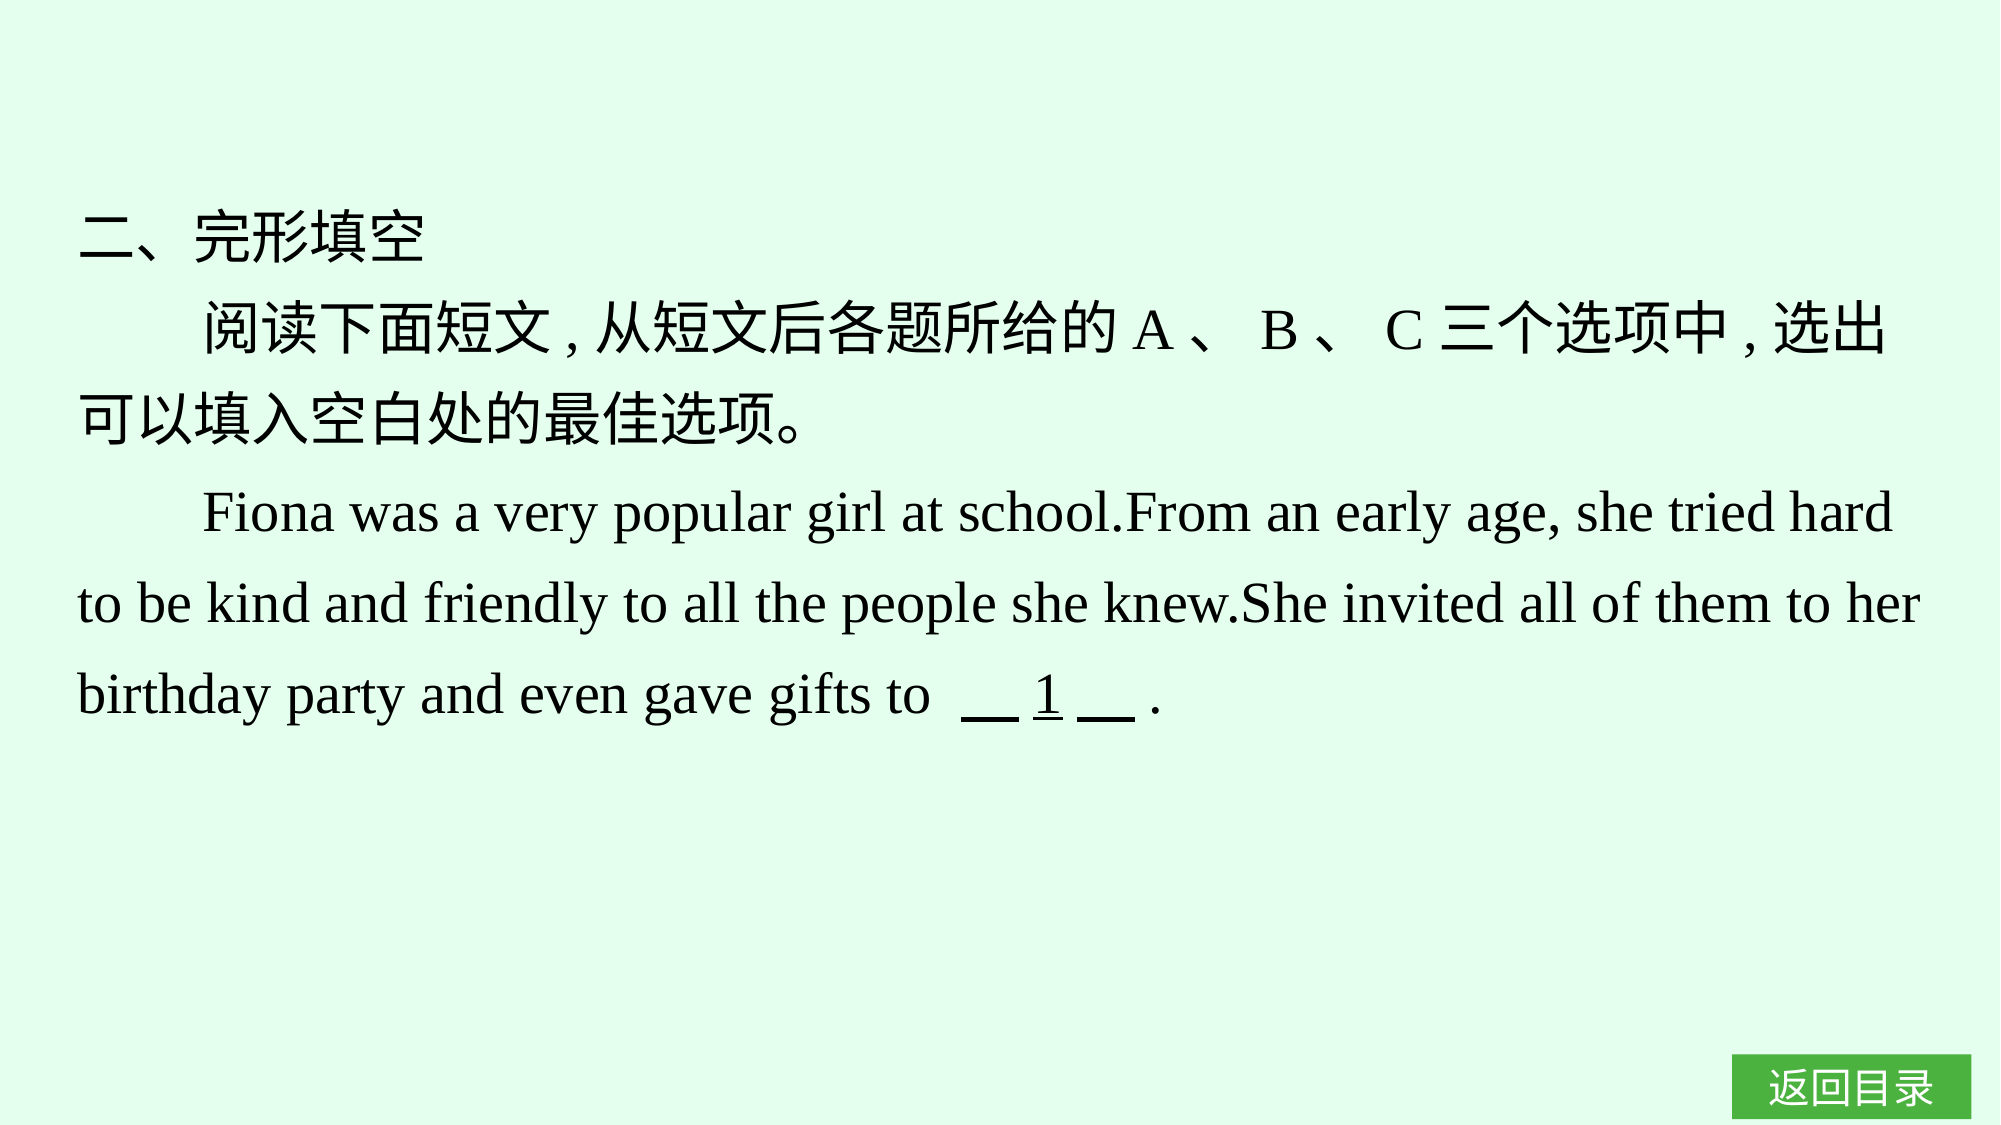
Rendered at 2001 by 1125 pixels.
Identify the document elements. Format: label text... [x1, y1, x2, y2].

text_box 二、完形填空 阅读下面短文,从短文后各题所给的A、B、C三个选项中,选出可以填入空白处的最佳选项。 Fiona was a very popular girl at school.From an early age, she tried hard to be kind and friendly to all the people she knew.She invited all of them to her birthday party and even gave gifts to 1 . [62, 171, 1938, 733]
